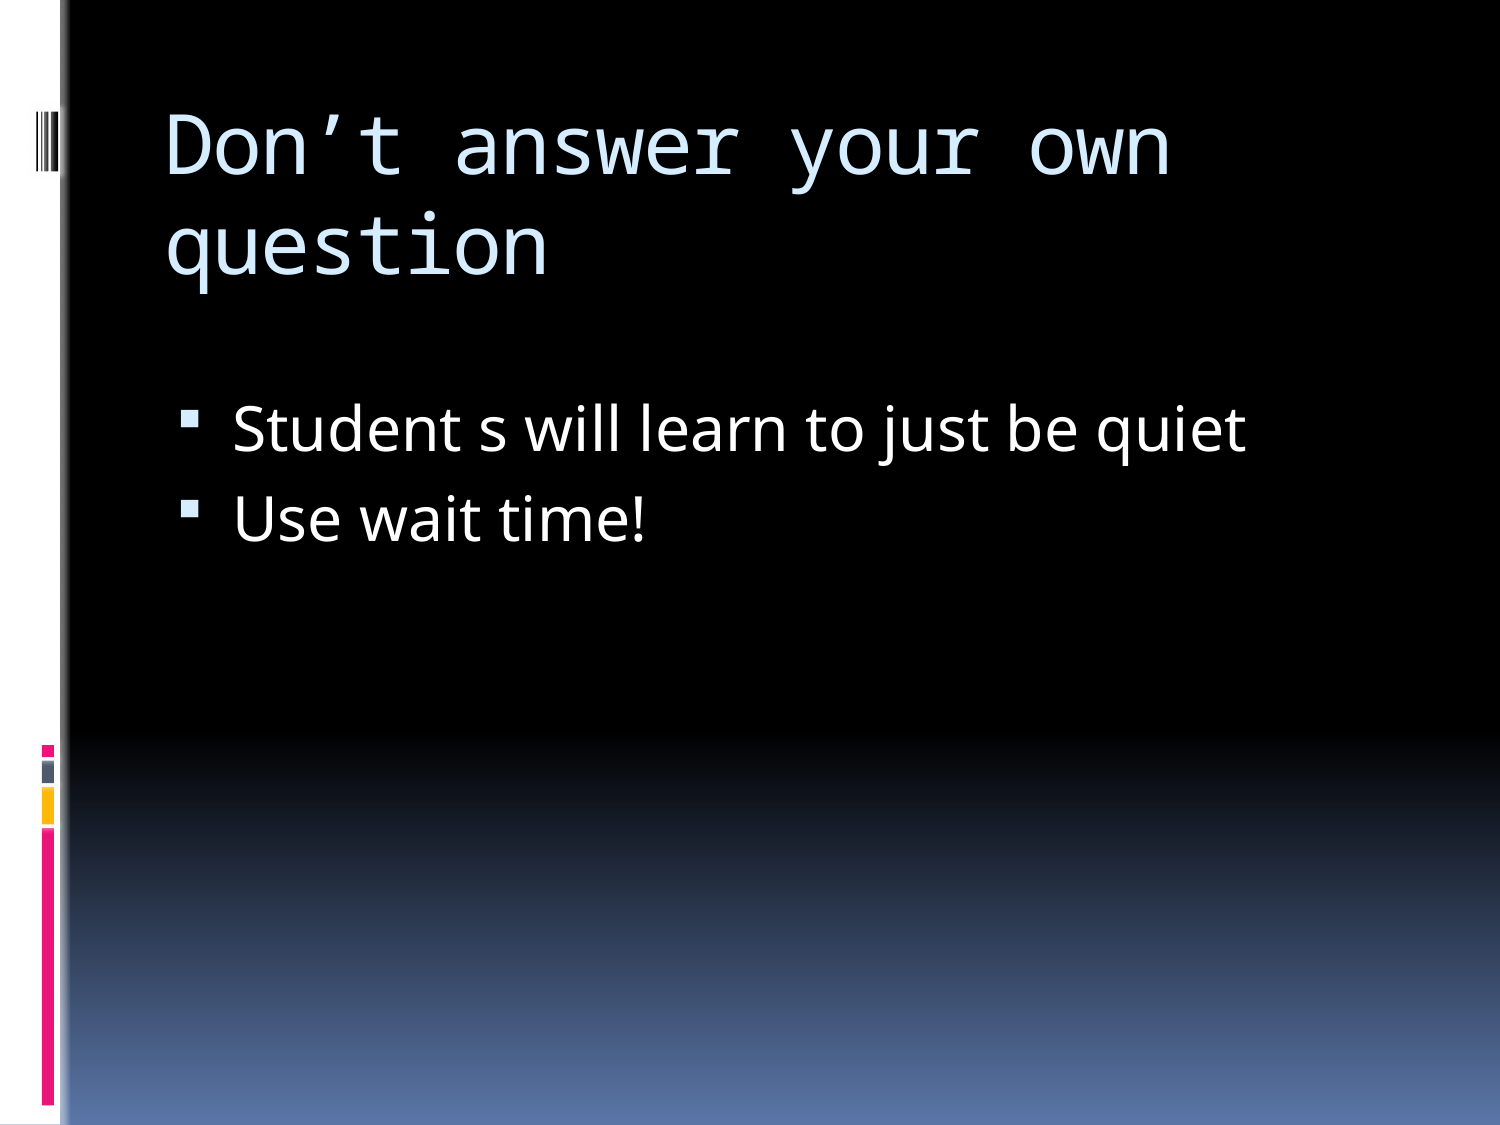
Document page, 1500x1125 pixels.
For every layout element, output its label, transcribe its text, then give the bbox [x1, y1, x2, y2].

list Student s will learn to just be quiet Use wait time! [150, 292, 1425, 1043]
title Don’t answer your own question [150, 83, 1425, 234]
